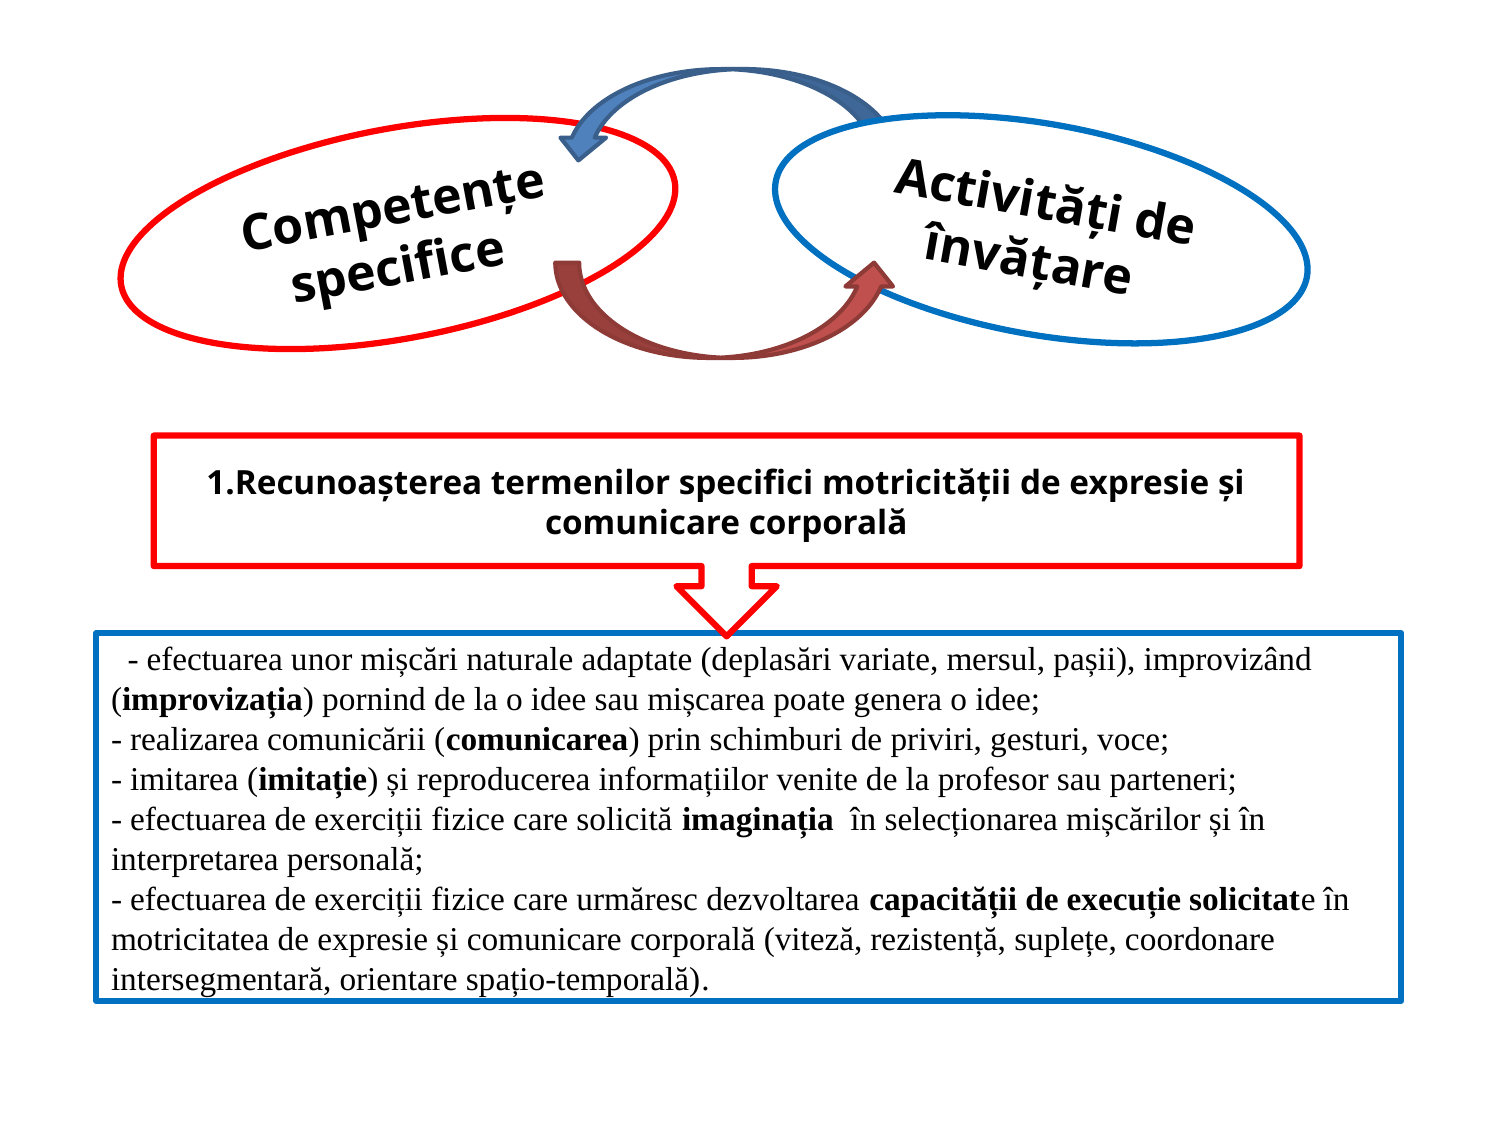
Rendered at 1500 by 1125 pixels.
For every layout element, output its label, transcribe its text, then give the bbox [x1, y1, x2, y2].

text_box 1.Recunoașterea termenilor specifici motricității de expresie și comunicare corporală [151, 433, 1302, 639]
text_box Activități de învățare [772, 113, 1310, 346]
text_box [553, 260, 895, 361]
text_box - efectuarea unor mișcări naturale adaptate (deplasări variate, mersul, pașii), improvizând (improvizația) pornind de la o idee sau mișcarea poate genera o idee; - realizarea comunicării (comunicarea) prin schimburi de priviri, gesturi, voce; - imitarea (imitație) și reproducerea informațiilor venite de la profesor sau parteneri; - efectuarea de exerciții fizice care solicită imaginația în selecționarea mișcărilor și în interpretarea personală; - efectuarea de exerciții fizice care urmăresc dezvoltarea capacității de execuție solicitate în motricitatea de expresie și comunicare corporală (viteză, rezistență, suplețe, coordonare intersegmentară, orientare spațio-temporală). [94, 631, 1403, 1003]
text_box [558, 66, 883, 163]
text_box Competențe specifice [118, 115, 678, 352]
